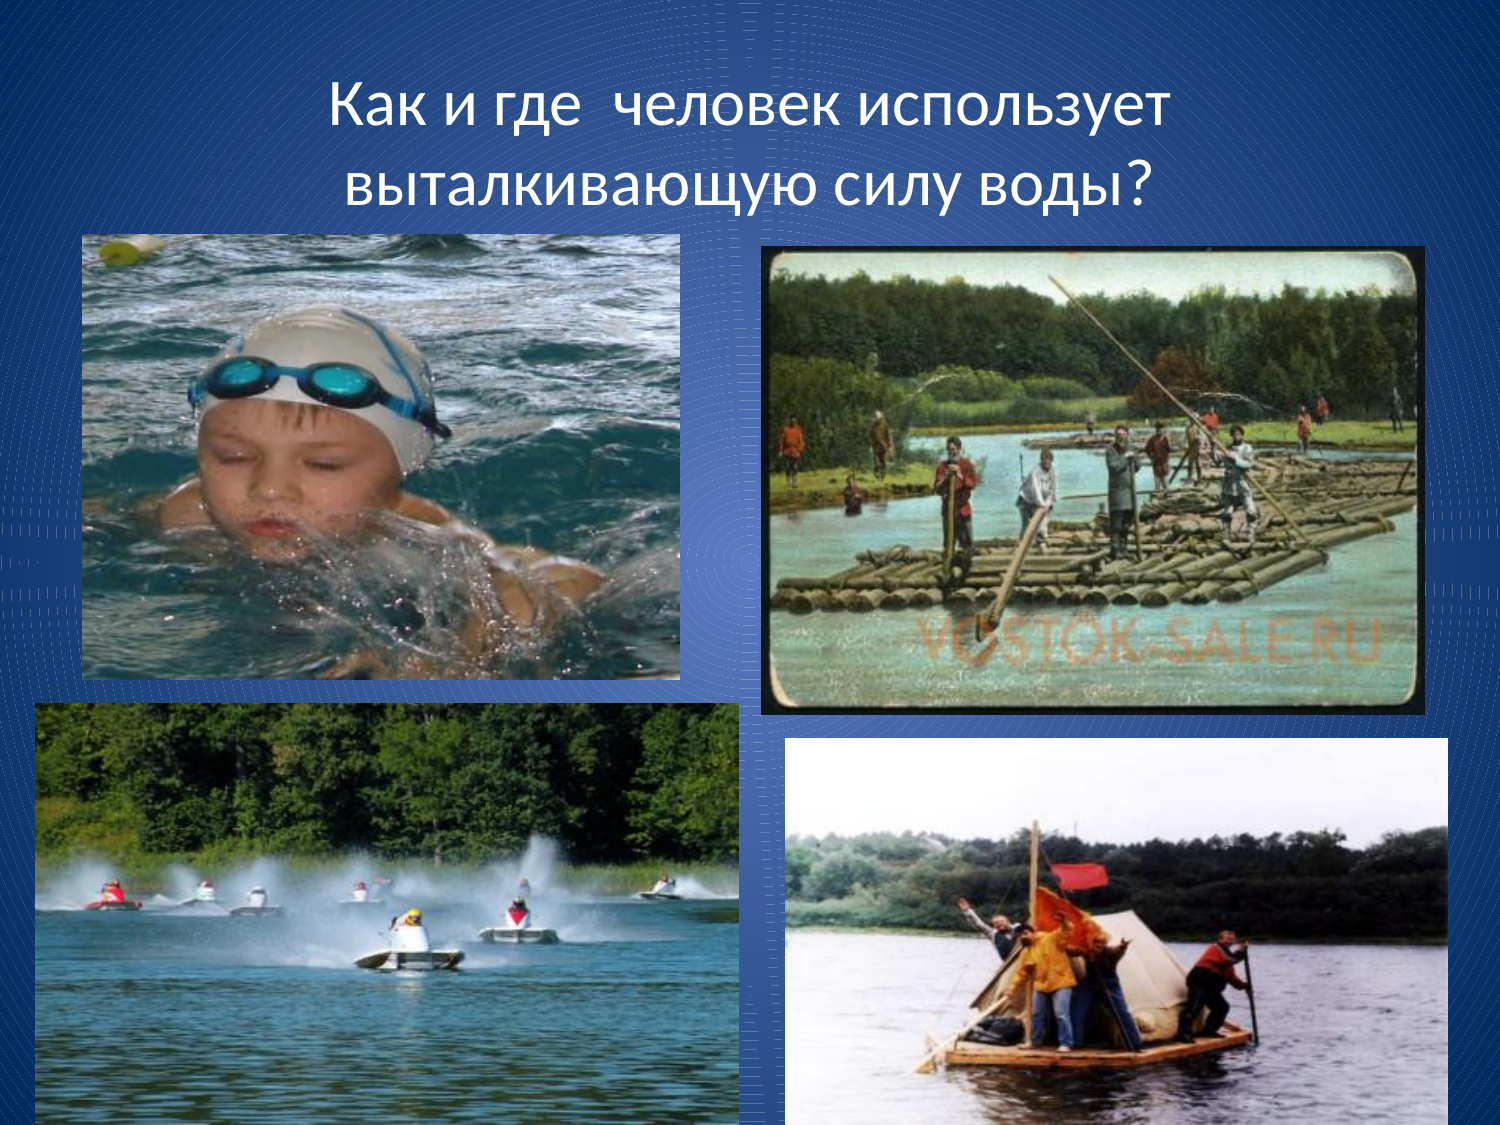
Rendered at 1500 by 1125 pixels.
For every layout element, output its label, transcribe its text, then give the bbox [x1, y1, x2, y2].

title Как и где человек использует выталкивающую силу воды? [74, 44, 1426, 233]
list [761, 245, 1425, 716]
picture [34, 702, 739, 1125]
picture [81, 234, 680, 680]
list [784, 737, 1448, 1125]
